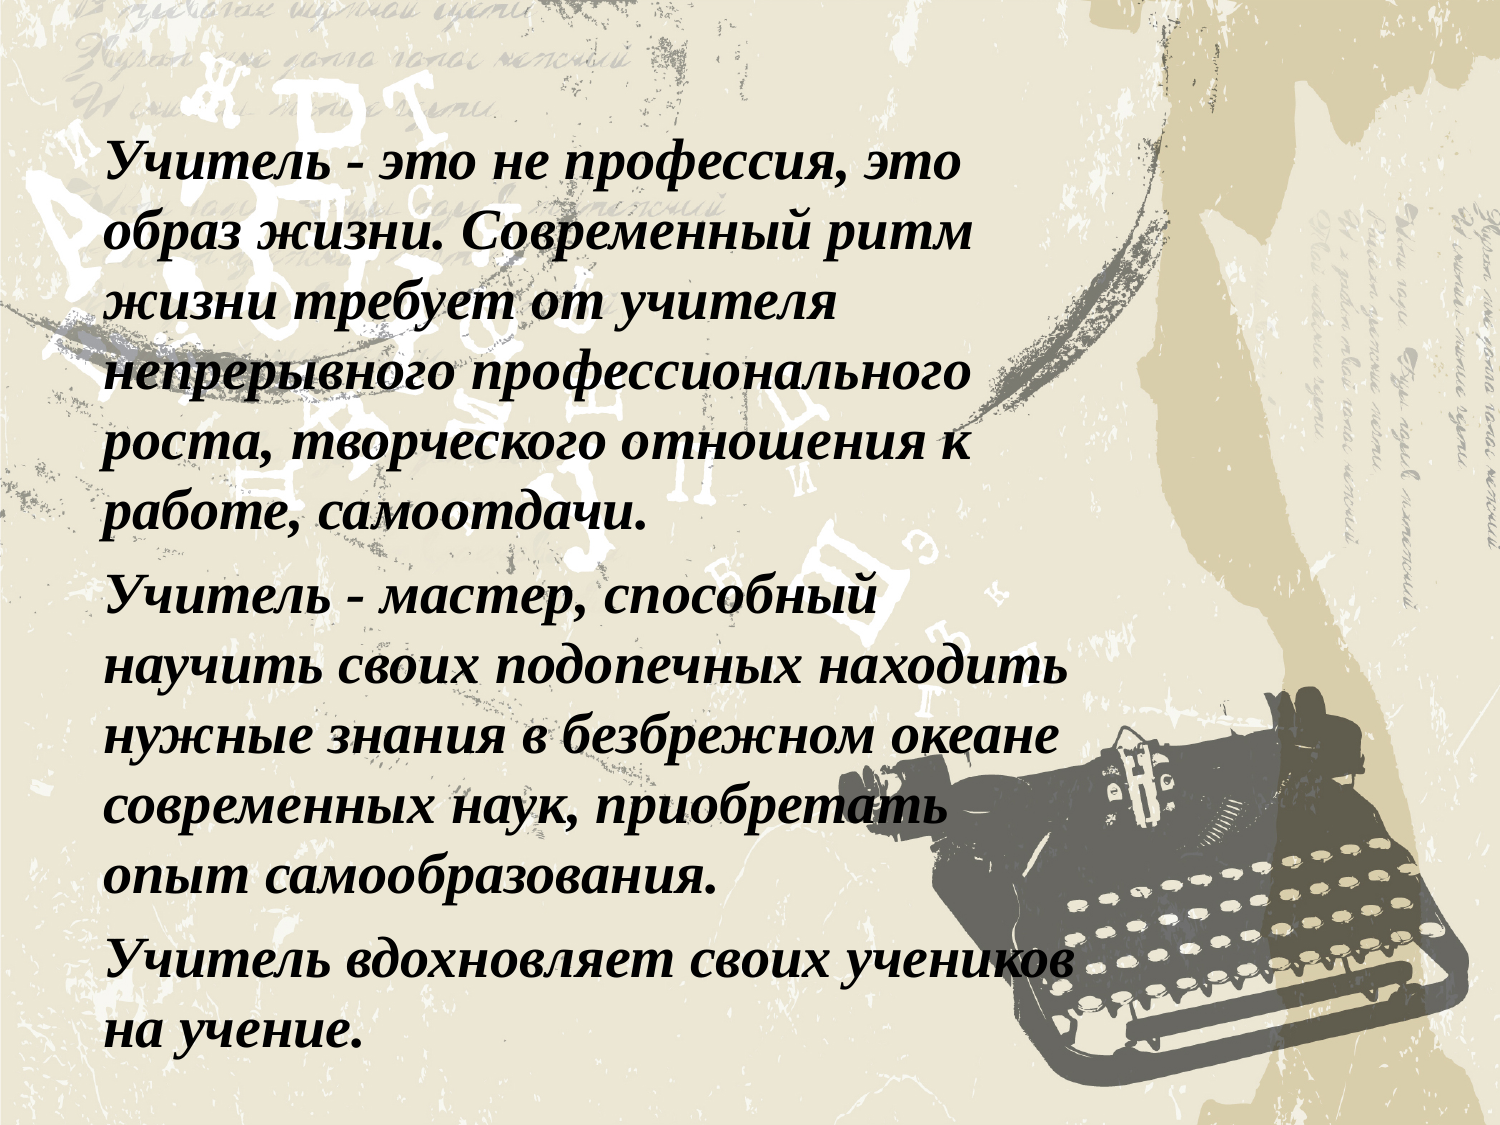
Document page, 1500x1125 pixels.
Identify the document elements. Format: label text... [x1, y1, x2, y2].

text_box Учитель - это не профессия, это образ жизни. Современный ритм жизни требует от учителя непрерывного профессионального роста, творческого отношения к работе, самоотдачи. Учитель - мастер, способный научить своих подопечных находить нужные знания в безбрежном океане современных наук, приобретать опыт самообразования. Учитель вдохновляет своих учеников на учение. [88, 113, 1125, 1067]
picture [0, 0, 1500, 1125]
